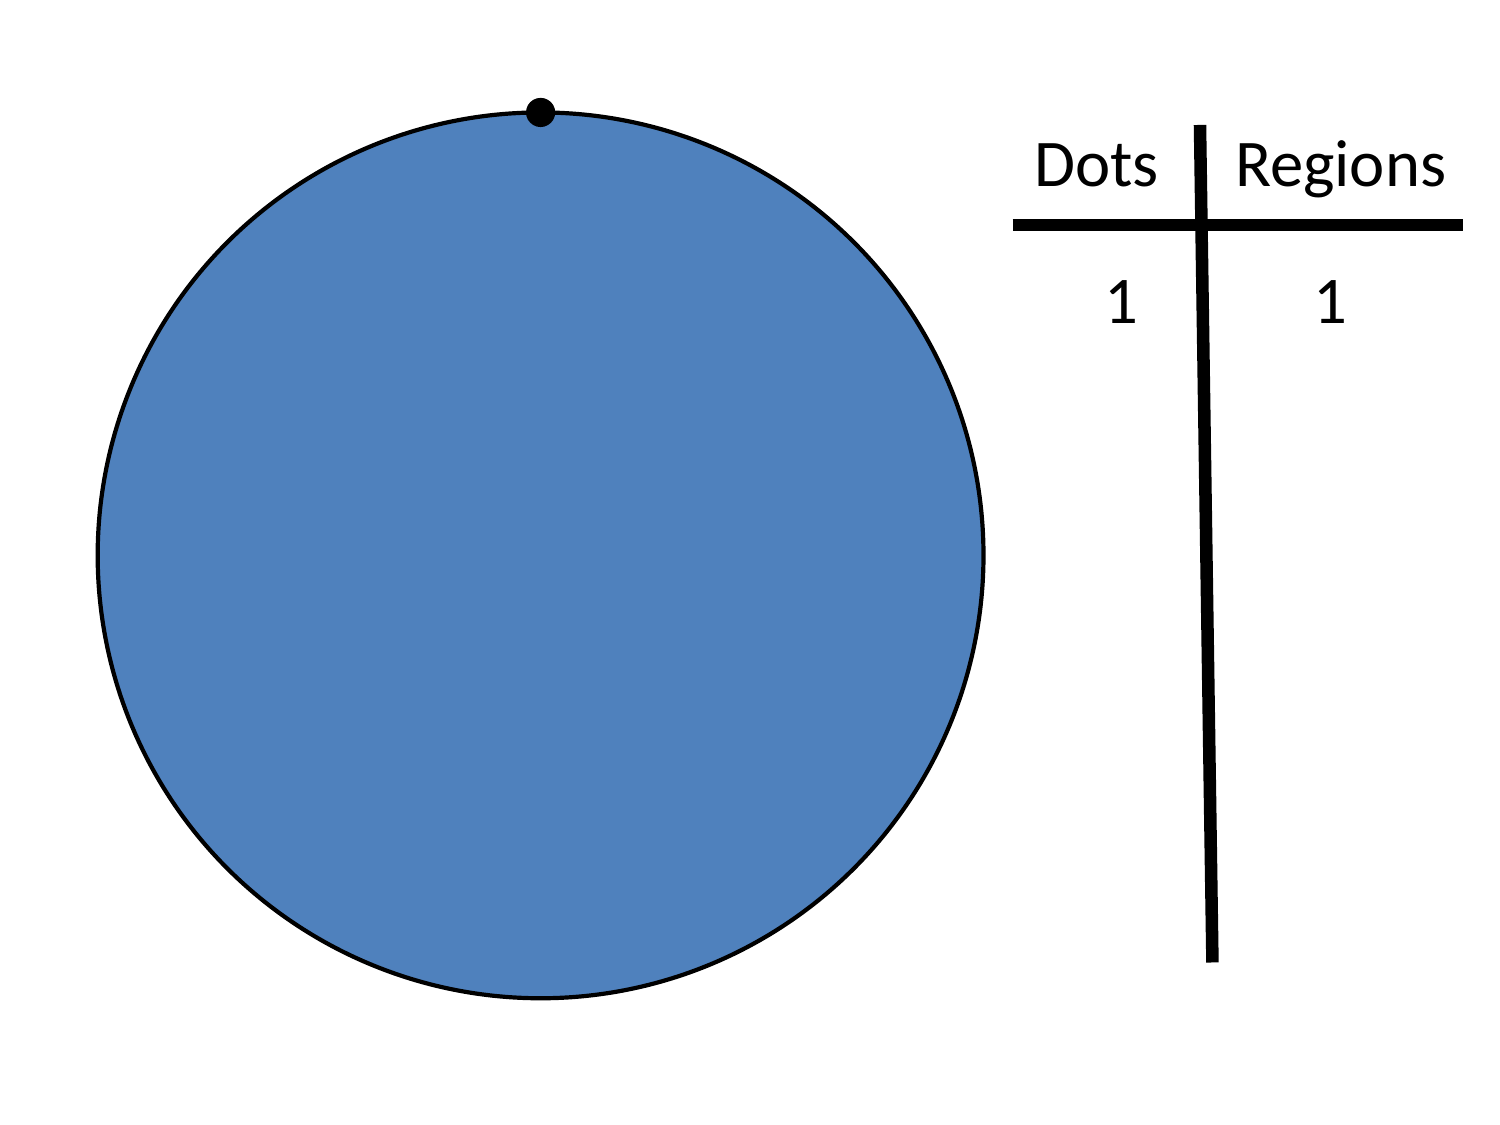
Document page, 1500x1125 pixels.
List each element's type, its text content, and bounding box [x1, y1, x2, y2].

text_box [526, 97, 556, 128]
text_box [95, 110, 986, 1001]
text_box 1 [1298, 249, 1362, 345]
text_box 1 [1089, 249, 1154, 345]
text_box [1199, 124, 1213, 224]
text_box Dots [1019, 112, 1174, 208]
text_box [1199, 234, 1213, 963]
text_box Regions [1220, 112, 1462, 208]
